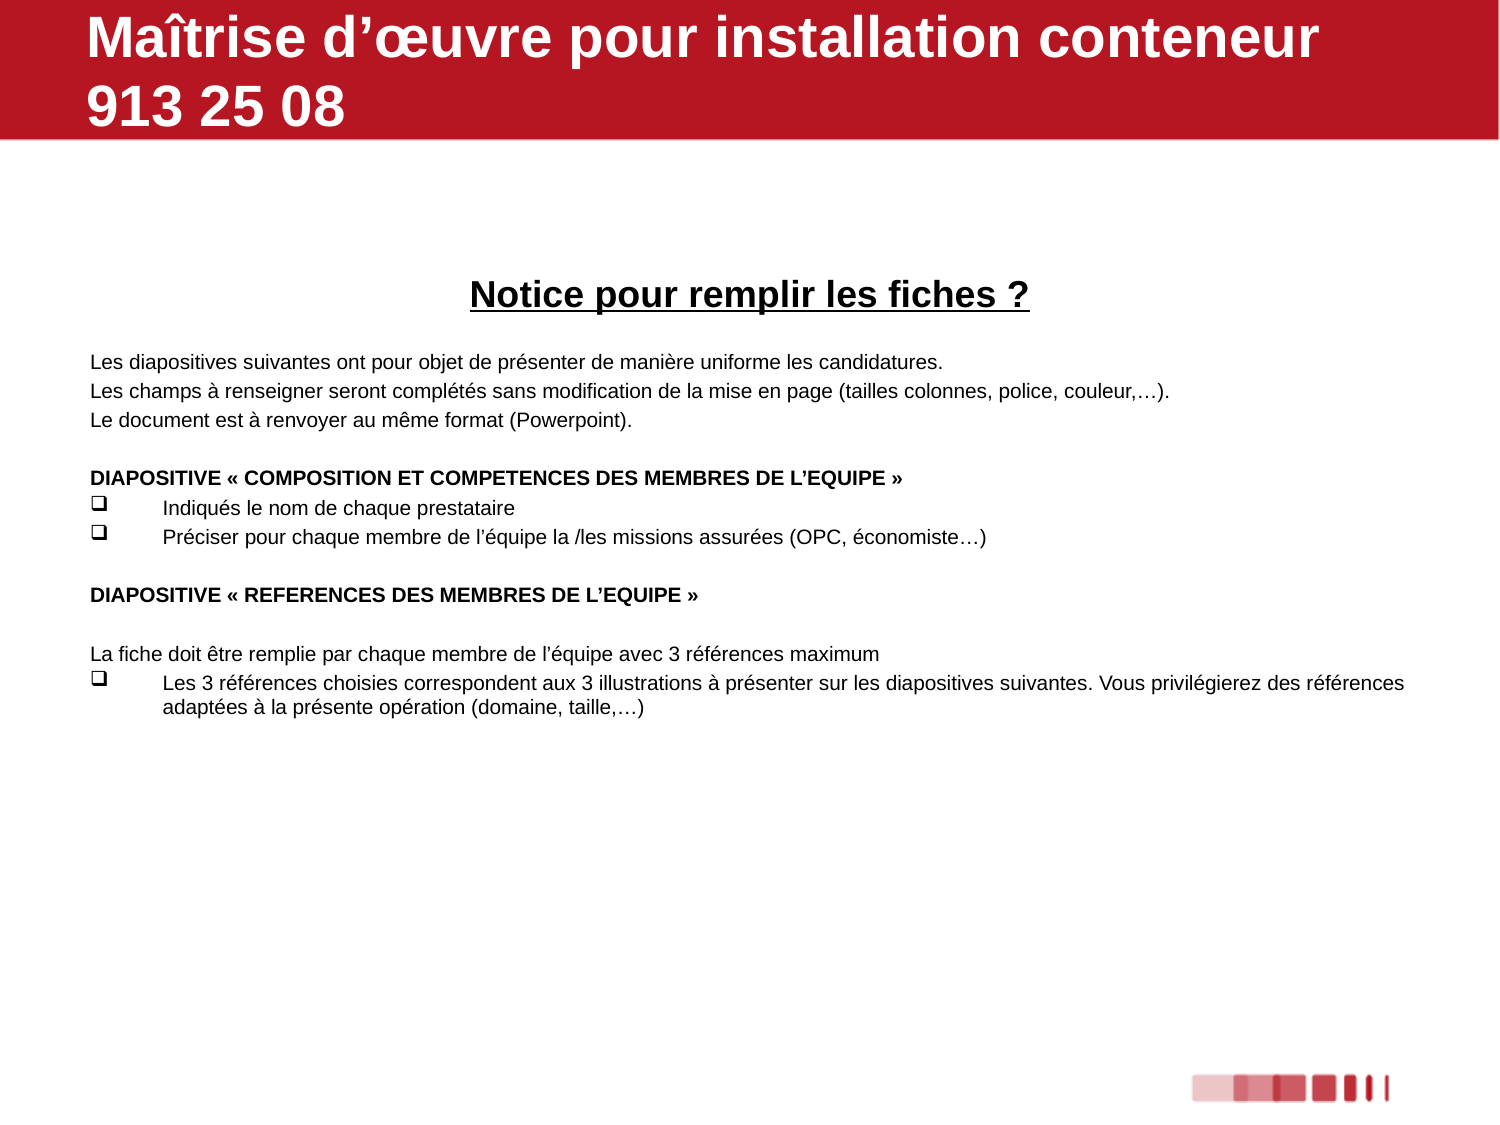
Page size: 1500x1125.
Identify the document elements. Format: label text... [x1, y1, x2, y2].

title Maîtrise d’œuvre pour installation conteneur 913 25 08 [71, 0, 1497, 138]
list Notice pour remplir les fiches ? Les diapositives suivantes ont pour objet de présenter de manière uniforme les candidatures. Les champs à renseigner seront complétés sans modification de la mise en page (tailles colonnes, police, couleur,…). Le document est à renvoyer au même format (Powerpoint). DIAPOSITIVE « COMPOSITION ET COMPETENCES DES MEMBRES DE L’EQUIPE » Indiqués le nom de chaque prestataire Préciser pour chaque membre de l’équipe la /les missions assurées (OPC, économiste…) DIAPOSITIVE « REFERENCES DES MEMBRES DE L’EQUIPE » La fiche doit être remplie par chaque membre de l’équipe avec 3 références maximum Les 3 références choisies correspondent aux 3 illustrations à présenter sur les diapositives suivantes. Vous privilégierez des références adaptées à la présente opération (domaine, taille,…) [75, 262, 1425, 1005]
picture [0, 0, 1500, 1103]
